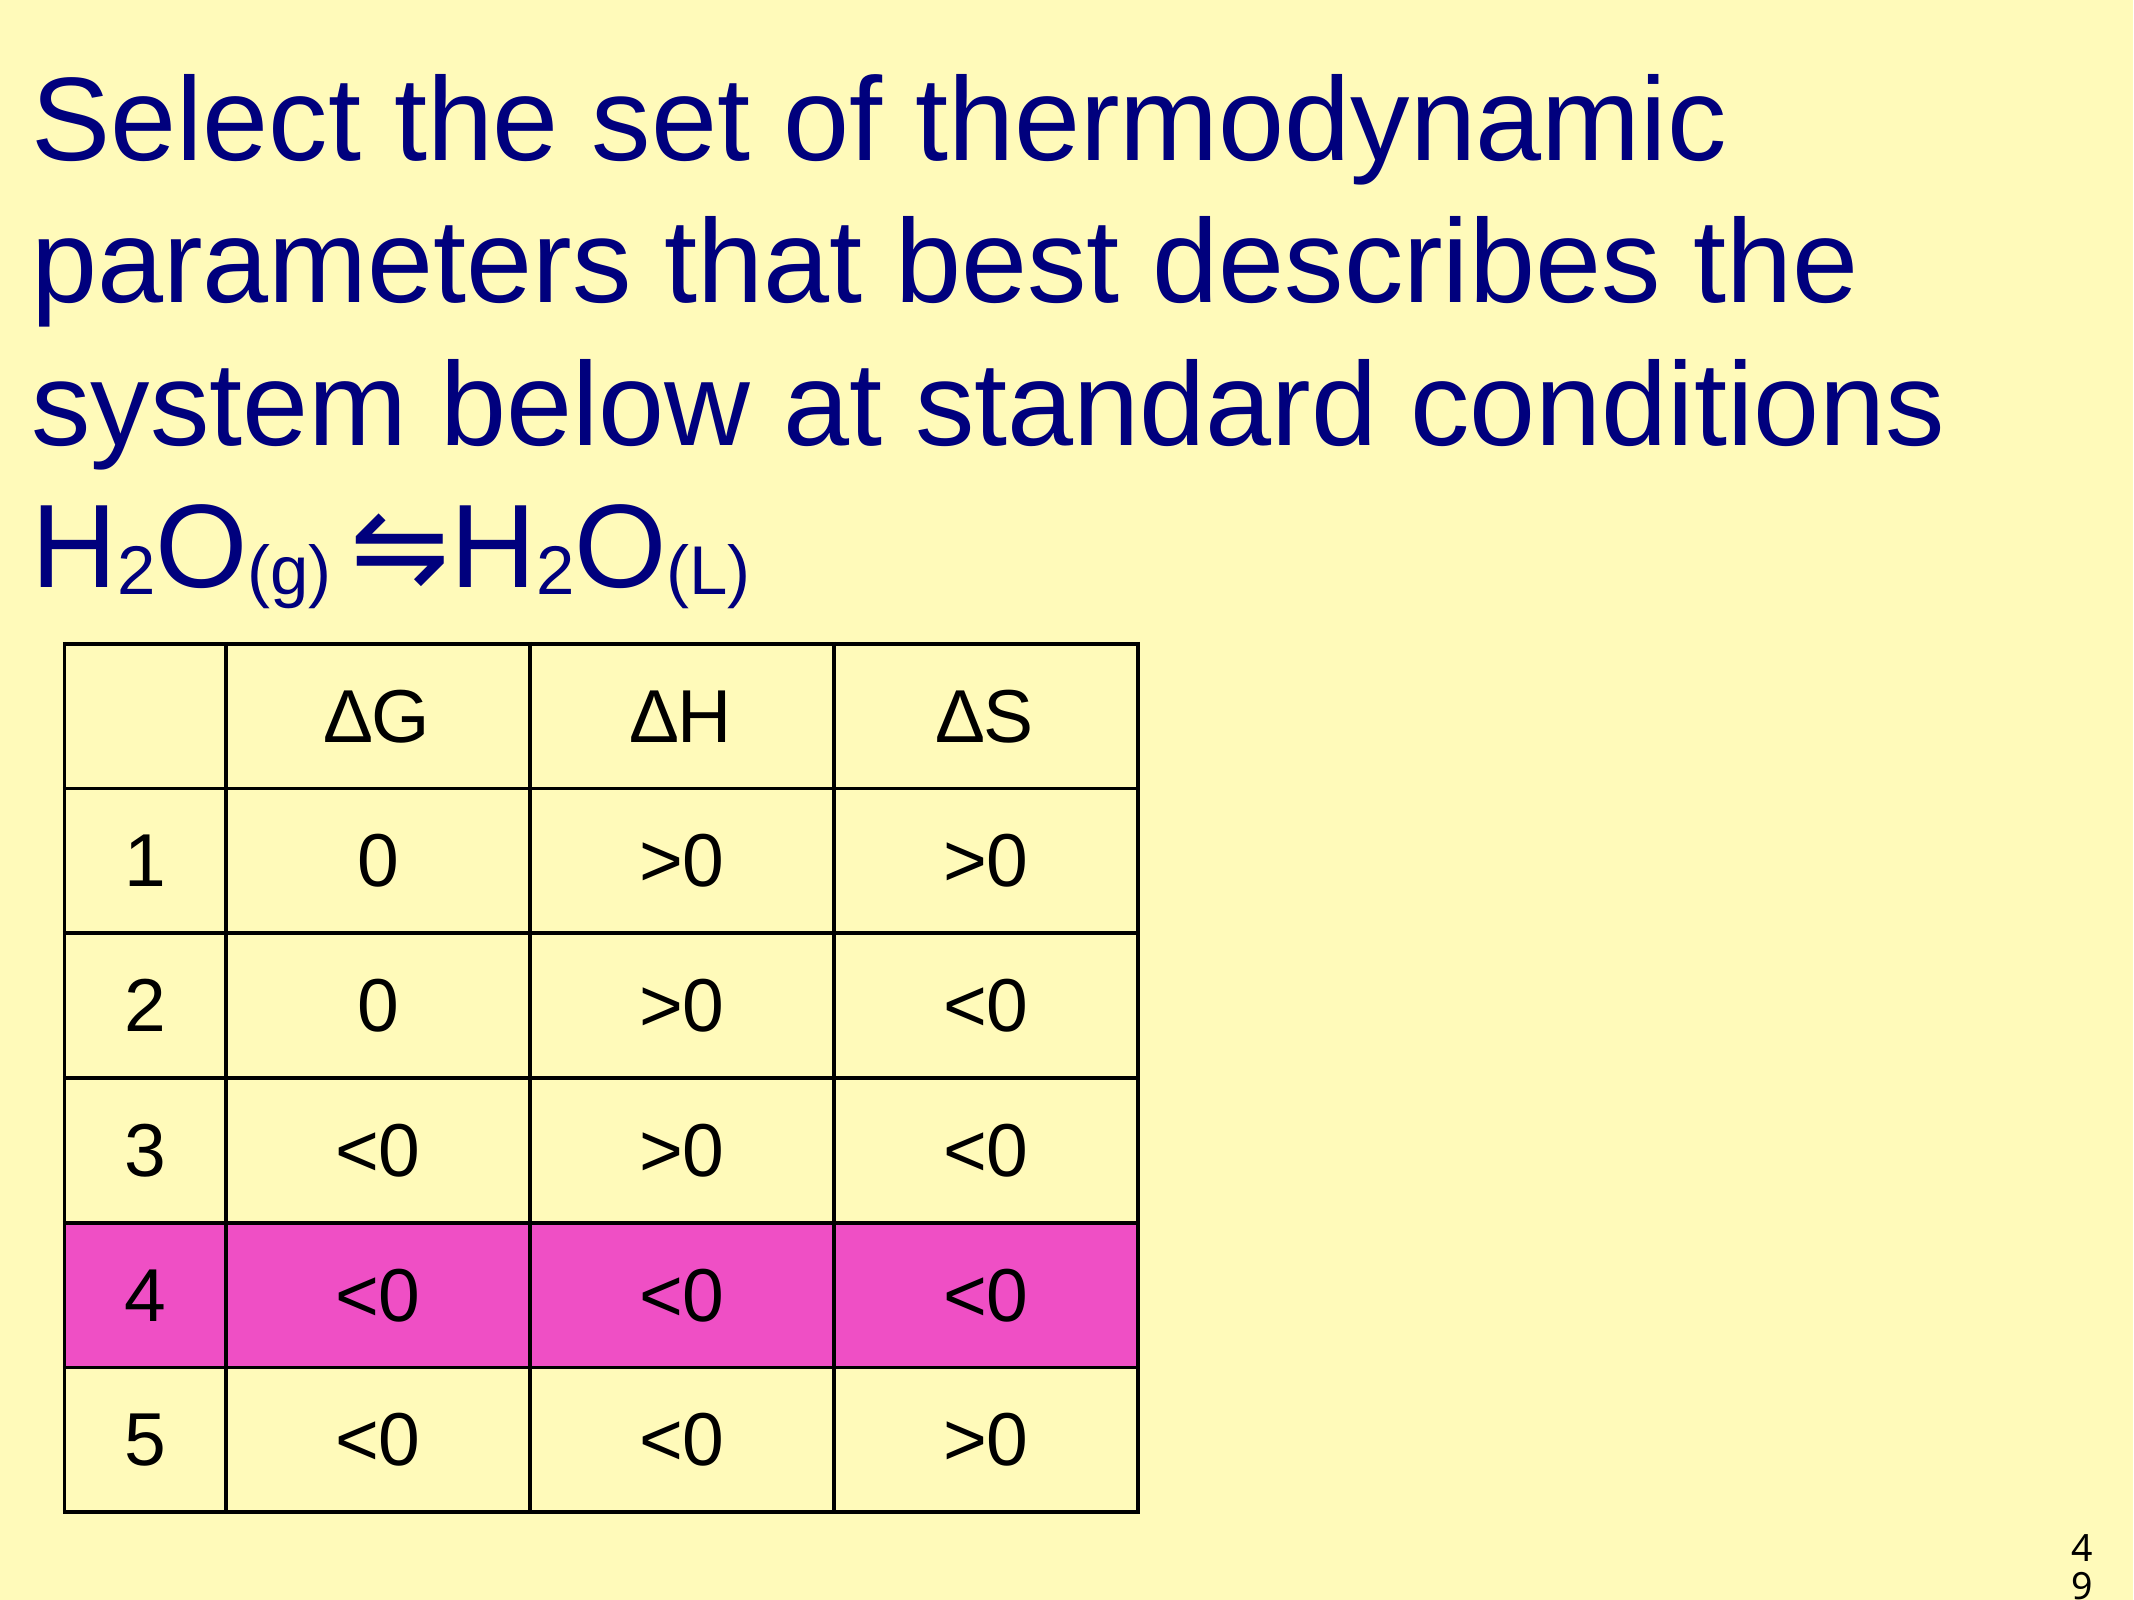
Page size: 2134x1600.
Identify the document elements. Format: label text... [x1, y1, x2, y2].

table_cell 4 [66, 1225, 224, 1366]
table_cell 0 [228, 790, 528, 931]
table_cell <0 [836, 935, 1136, 1076]
table_cell <0 [836, 1225, 1136, 1366]
table_cell 1 [66, 790, 224, 931]
table_cell <0 [228, 1080, 528, 1221]
table_cell 0 [228, 935, 528, 1076]
table_cell >0 [836, 1369, 1136, 1510]
slide_number 49 [2055, 1516, 2113, 1578]
table_cell >0 [532, 935, 832, 1076]
title Select the set of thermodynamic parameters that best describes the system below at standard conditions H2O(g) ⇋H2O(L) [30, 41, 2113, 605]
table_header ∆S [836, 646, 1136, 787]
table_cell >0 [836, 790, 1136, 931]
table_cell <0 [228, 1225, 528, 1366]
table_header ∆H [532, 646, 832, 787]
table_cell <0 [228, 1369, 528, 1510]
table_header [66, 646, 224, 787]
table_cell 2 [66, 935, 224, 1076]
table_cell <0 [836, 1080, 1136, 1221]
table_cell <0 [532, 1225, 832, 1366]
table_header ∆G [228, 646, 528, 787]
table_cell >0 [532, 1080, 832, 1221]
table_cell 3 [66, 1080, 224, 1221]
table_cell >0 [532, 790, 832, 931]
table_cell <0 [532, 1369, 832, 1510]
table_cell 5 [66, 1369, 224, 1510]
